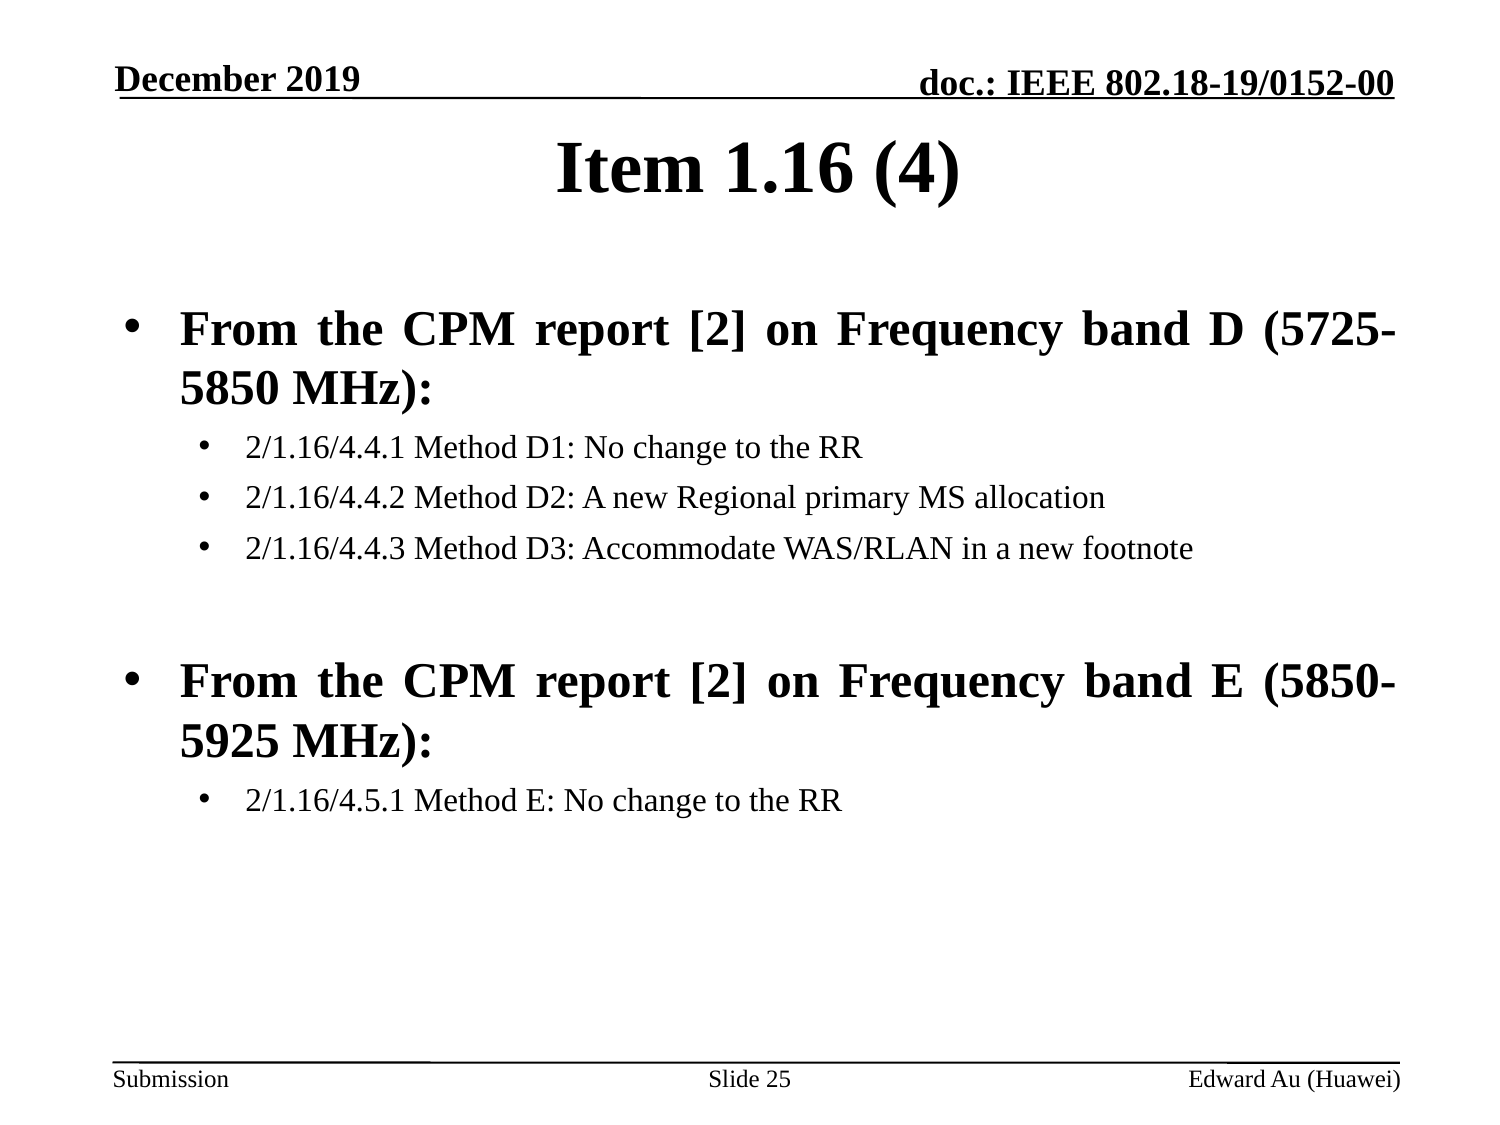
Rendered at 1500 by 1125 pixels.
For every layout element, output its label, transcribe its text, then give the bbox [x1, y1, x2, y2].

list From the CPM report [2] on Frequency band D (5725-5850 MHz): 2/1.16/4.4.1 Method D1: No change to the RR 2/1.16/4.4.2 Method D2: A new Regional primary MS allocation 2/1.16/4.4.3 Method D3: Accommodate WAS/RLAN in a new footnote From the CPM report [2] on Frequency band E (5850-5925 MHz): 2/1.16/4.5.1 Method E: No change to the RR [108, 287, 1413, 951]
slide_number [114, 54, 493, 100]
slide_number Slide 25 [699, 1061, 800, 1123]
title Item 1.16 (4) [120, 99, 1396, 226]
footer Edward Au (Huawei) [902, 1061, 1402, 1093]
